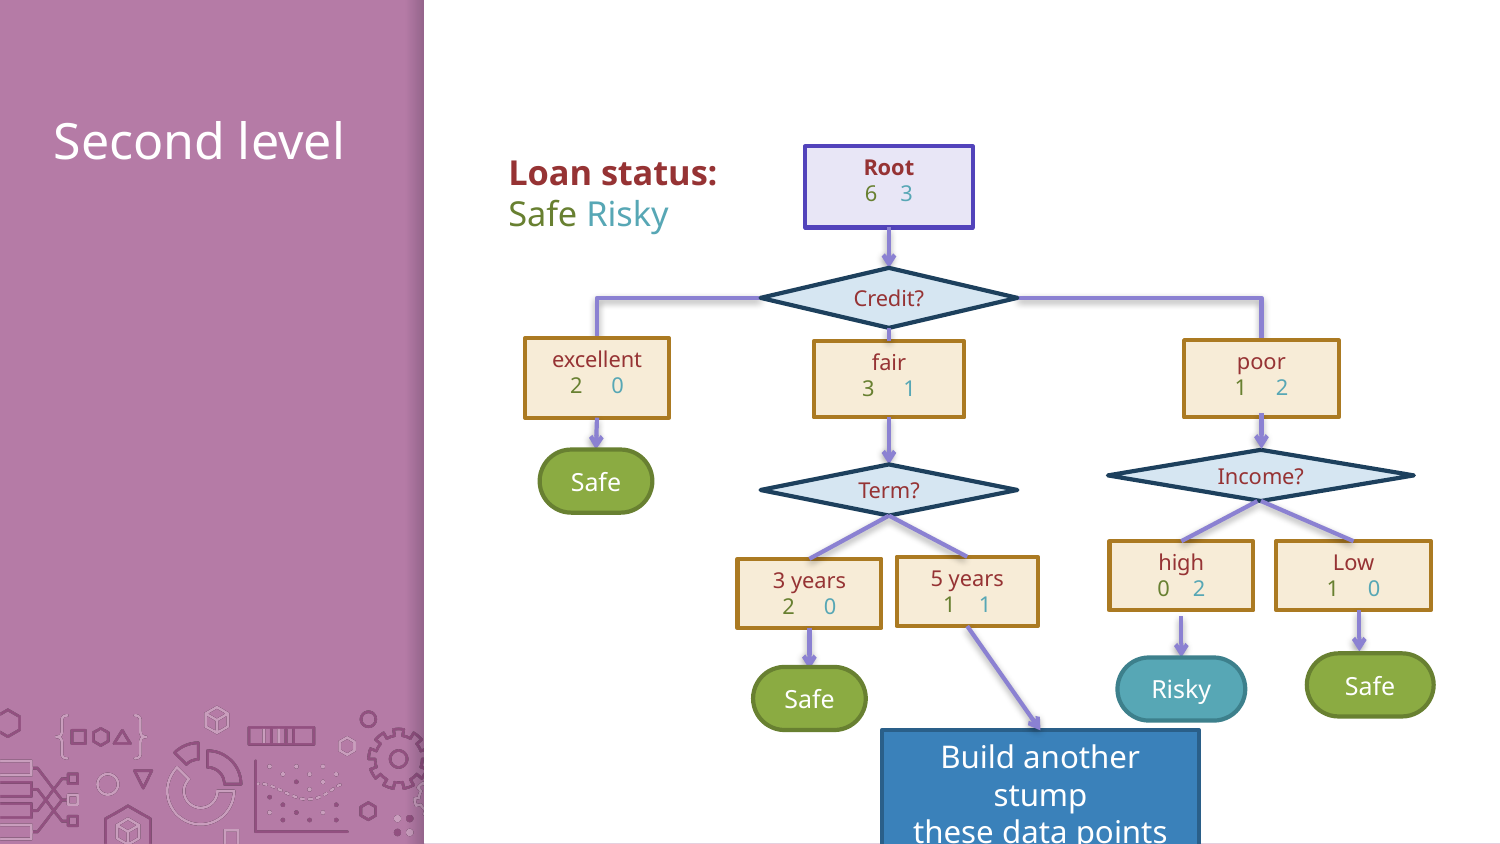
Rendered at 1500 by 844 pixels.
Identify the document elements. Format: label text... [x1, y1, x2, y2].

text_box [1017, 297, 1262, 341]
text_box Safe [750, 679, 868, 733]
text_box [1107, 413, 1431, 652]
text_box Safe [537, 447, 655, 515]
title Second level [38, 94, 375, 748]
text_box Safe [1304, 660, 1436, 719]
text_box fair 3 1 [812, 339, 966, 415]
text_box Loan status: Safe Risky [493, 143, 742, 241]
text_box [966, 625, 1041, 731]
text_box excellent 2 0 [523, 336, 671, 420]
text_box Risky [1115, 660, 1248, 723]
picture [0, 701, 424, 844]
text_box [737, 417, 1038, 670]
text_box Credit? [759, 266, 1019, 329]
text_box Build another stump these data points [880, 728, 1201, 844]
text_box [596, 297, 761, 339]
text_box poor 1 2 [1182, 338, 1341, 411]
text_box Root 6 3 [803, 144, 975, 230]
